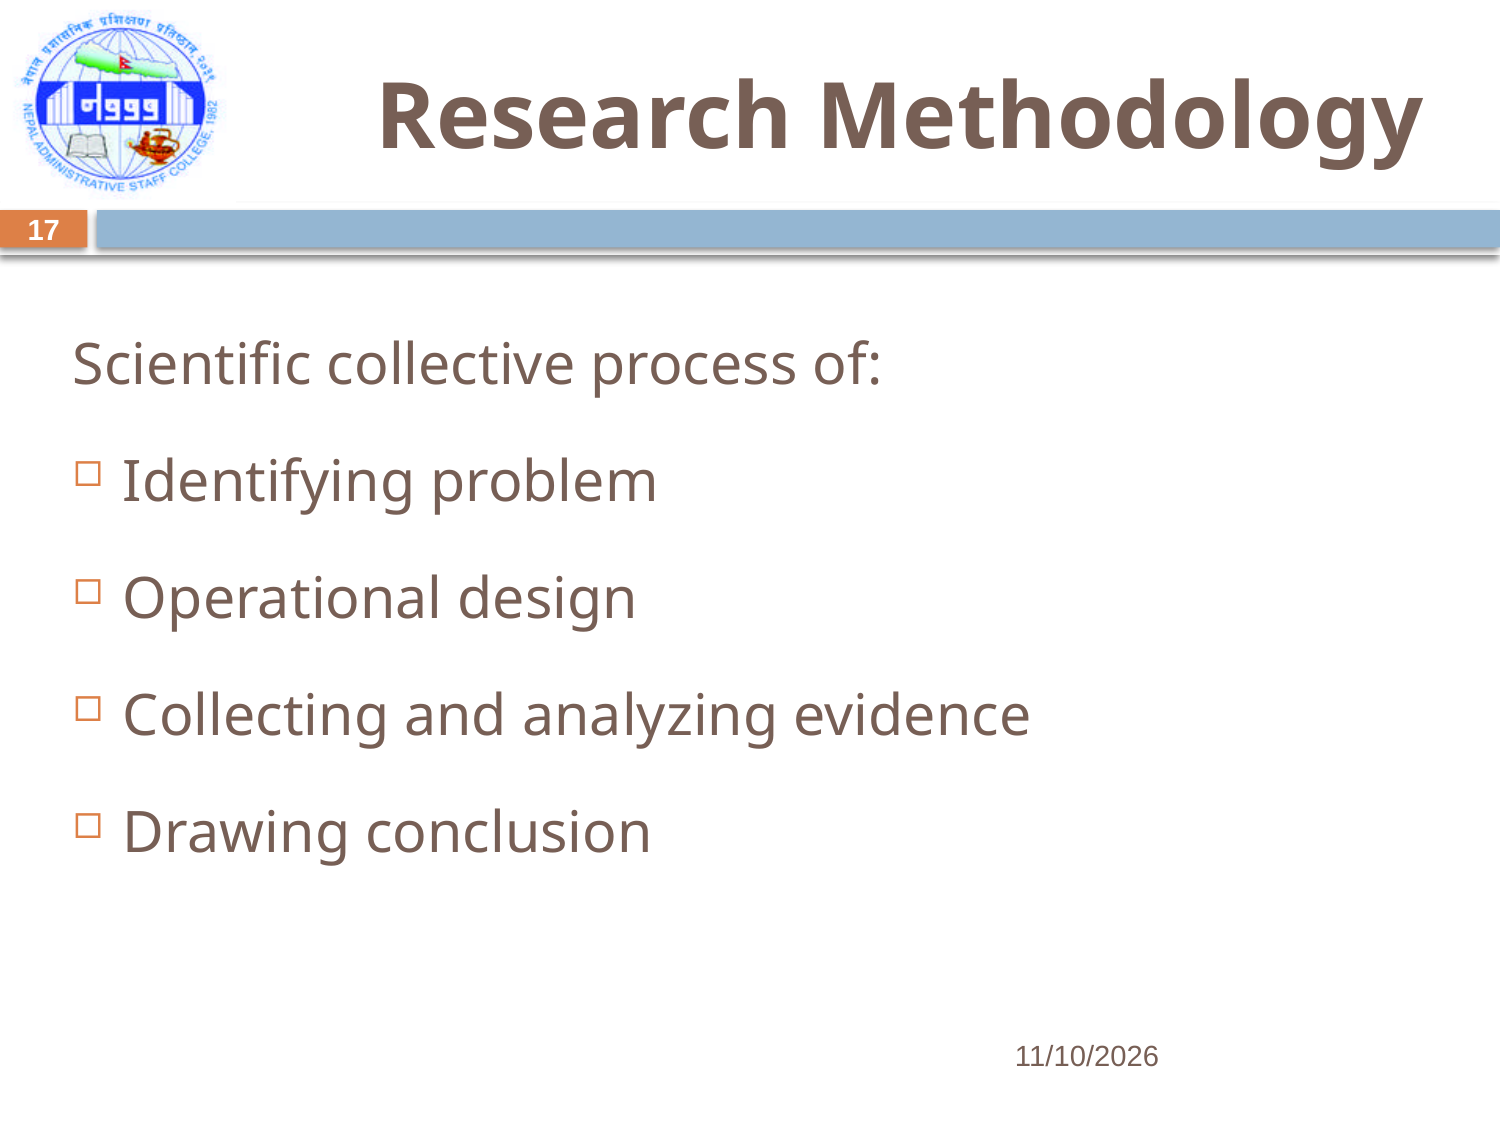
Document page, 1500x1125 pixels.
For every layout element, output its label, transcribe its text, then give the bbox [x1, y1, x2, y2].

slide_number 17 [0, 208, 88, 249]
list Scientific collective process of: Identifying problem Operational design Collecting and analyzing evidence Drawing conclusion [62, 287, 1458, 876]
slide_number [999, 1025, 1438, 1085]
picture [1, 0, 236, 208]
title Research Methodology [337, 50, 1463, 175]
